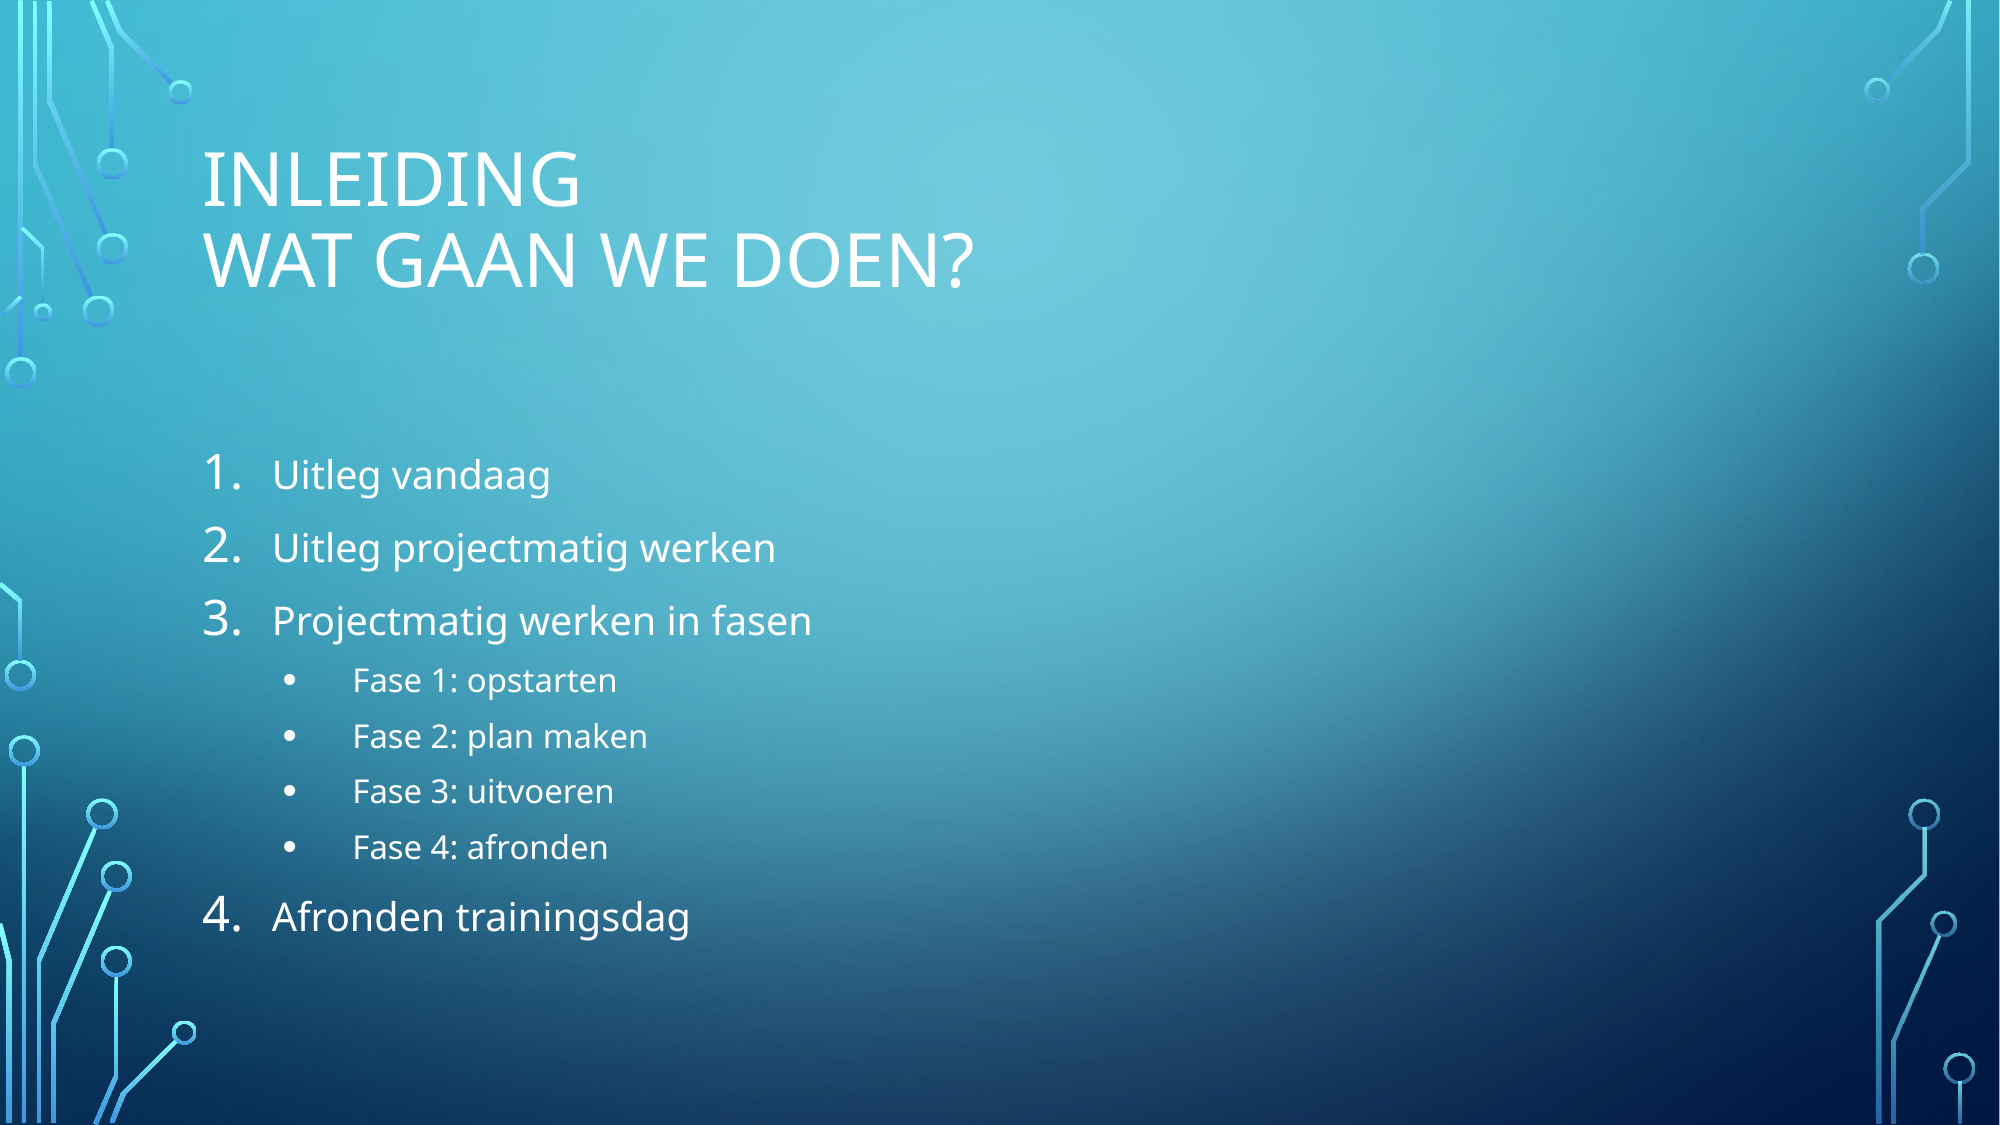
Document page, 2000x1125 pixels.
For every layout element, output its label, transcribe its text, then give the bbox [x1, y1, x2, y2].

list Uitleg vandaag Uitleg projectmatig werken Projectmatig werken in fasen Fase 1: opstarten Fase 2: plan maken Fase 3: uitvoeren Fase 4: afronden Afronden trainingsdag [187, 369, 1812, 950]
title Inleiding Wat gaan we doen? [187, 101, 1812, 344]
